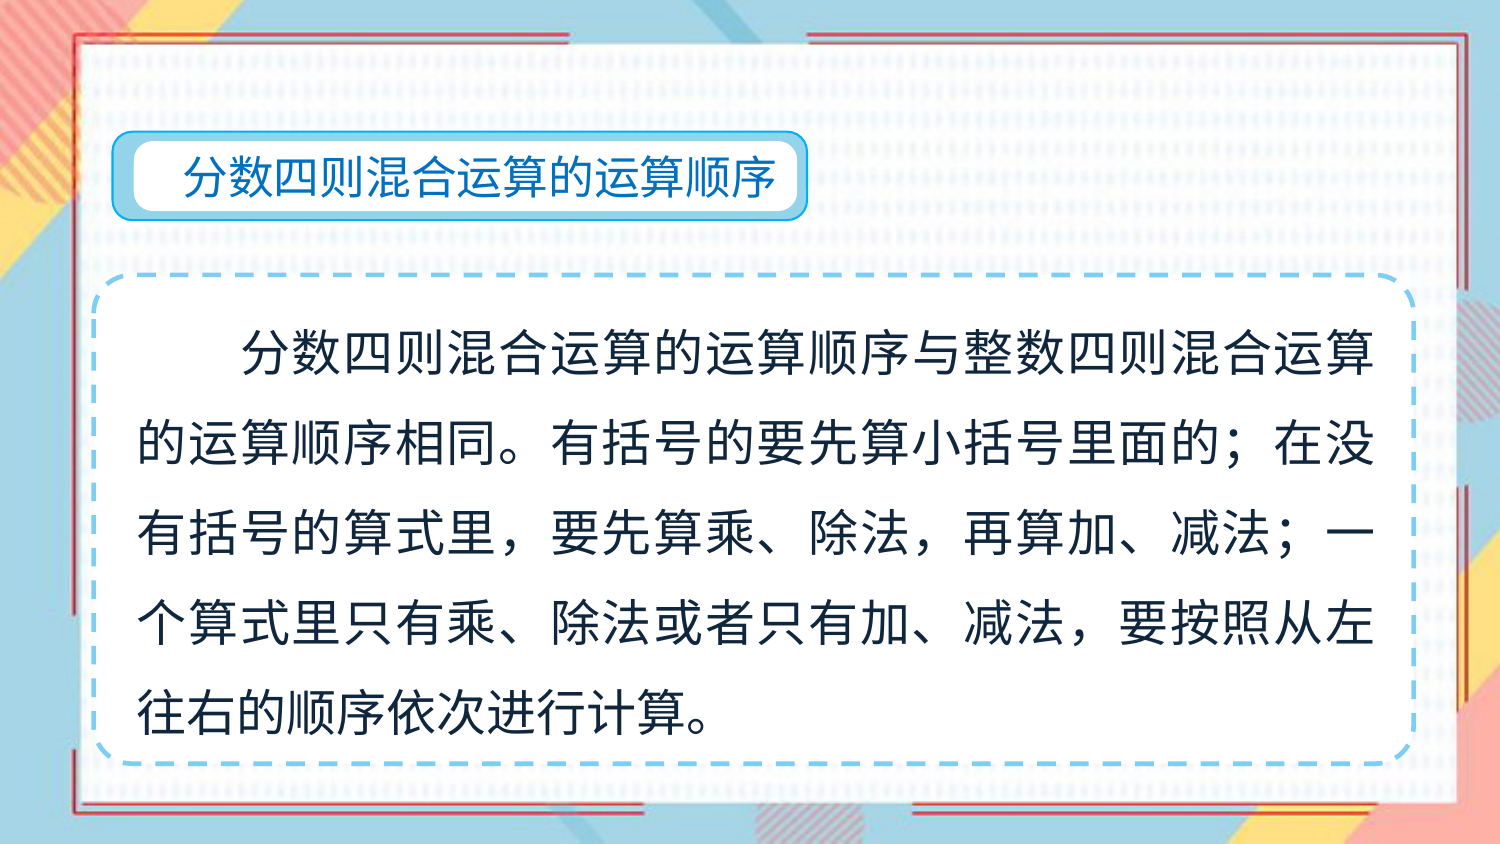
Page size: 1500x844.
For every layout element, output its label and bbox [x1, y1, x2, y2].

text_box [112, 131, 808, 221]
picture [0, 0, 1500, 844]
text_box [93, 274, 1414, 764]
